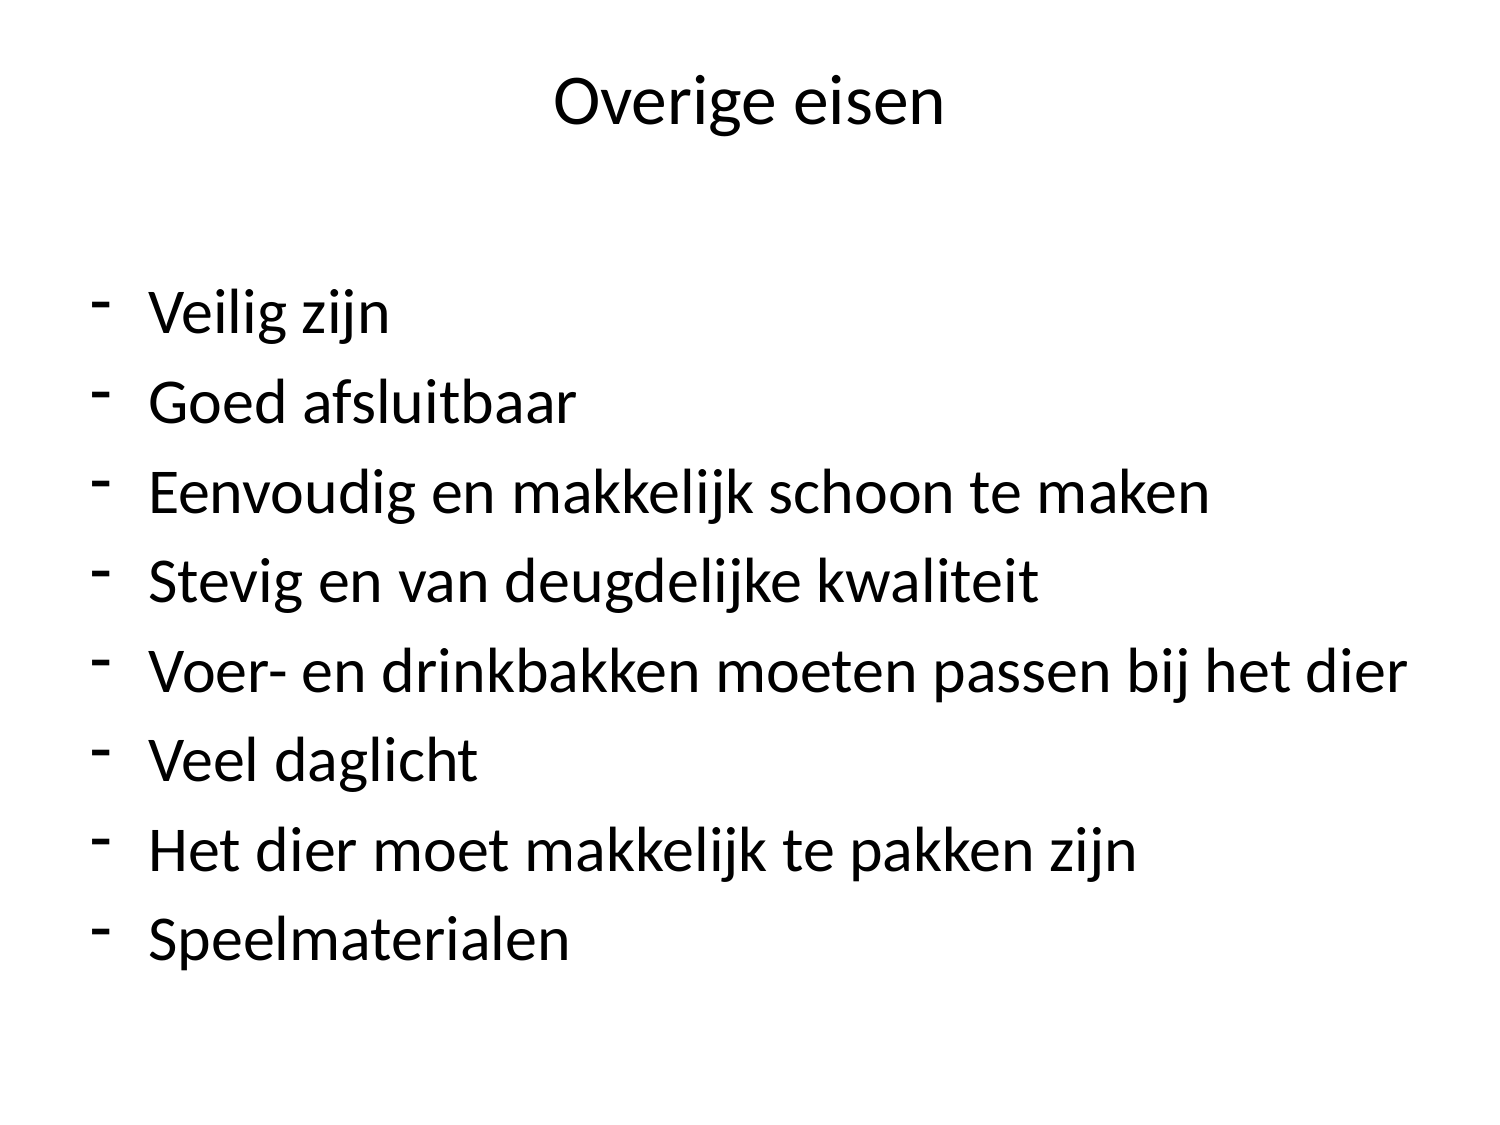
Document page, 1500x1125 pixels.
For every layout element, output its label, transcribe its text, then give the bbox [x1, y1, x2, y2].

list Veilig zijn Goed afsluitbaar Eenvoudig en makkelijk schoon te maken Stevig en van deugdelijke kwaliteit Voer- en drinkbakken moeten passen bij het dier Veel daglicht Het dier moet makkelijk te pakken zijn Speelmaterialen [75, 262, 1425, 1005]
title Overige eisen [75, 45, 1425, 233]
